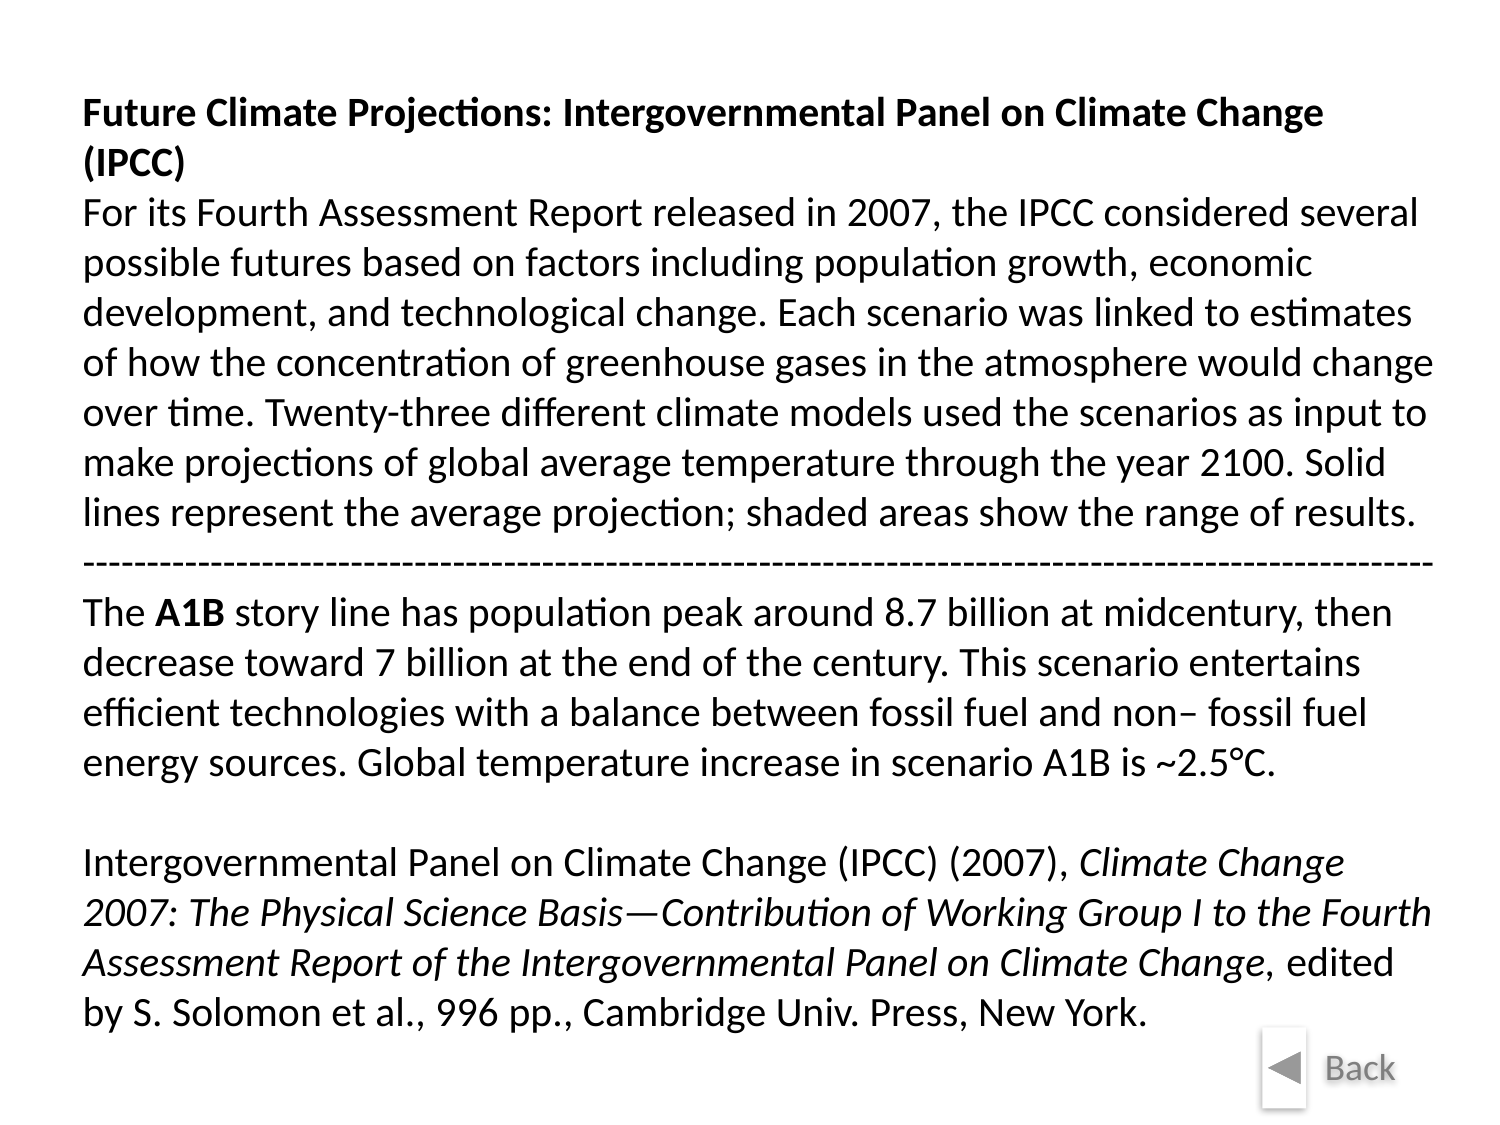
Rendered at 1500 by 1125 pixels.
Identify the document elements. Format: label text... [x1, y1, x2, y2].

text_box Future Climate Projections: Intergovernmental Panel on Climate Change (IPCC) For its Fourth Assessment Report released in 2007, the IPCC considered several possible futures based on factors including population growth, economic development, and technological change. Each scenario was linked to estimates of how the concentration of greenhouse gases in the atmosphere would change over time. Twenty-three different climate models used the scenarios as input to make projections of global average temperature through the year 2100. Solid lines represent the average projection; shaded areas show the range of results. ---------------------------------------------------------------------------------------------------------- The A1B story line has population peak around 8.7 billion at midcentury, then decrease toward 7 billion at the end of the century. This scenario entertains efficient technologies with a balance between fossil fuel and non– fossil fuel energy sources. Global temperature increase in scenario A1B is ~2.5°C. Intergovernmental Panel on Climate Change (IPCC) (2007), Climate Change 2007: The Physical Science Basis—Contribution of Working Group I to the Fourth Assessment Report of the Intergovernmental Panel on Climate Change, edited by S. Solomon et al., 996 pp., Cambridge Univ. Press, New York. [67, 77, 1453, 1093]
text_box Back [1220, 1006, 1500, 1125]
text_box [1262, 1027, 1307, 1109]
